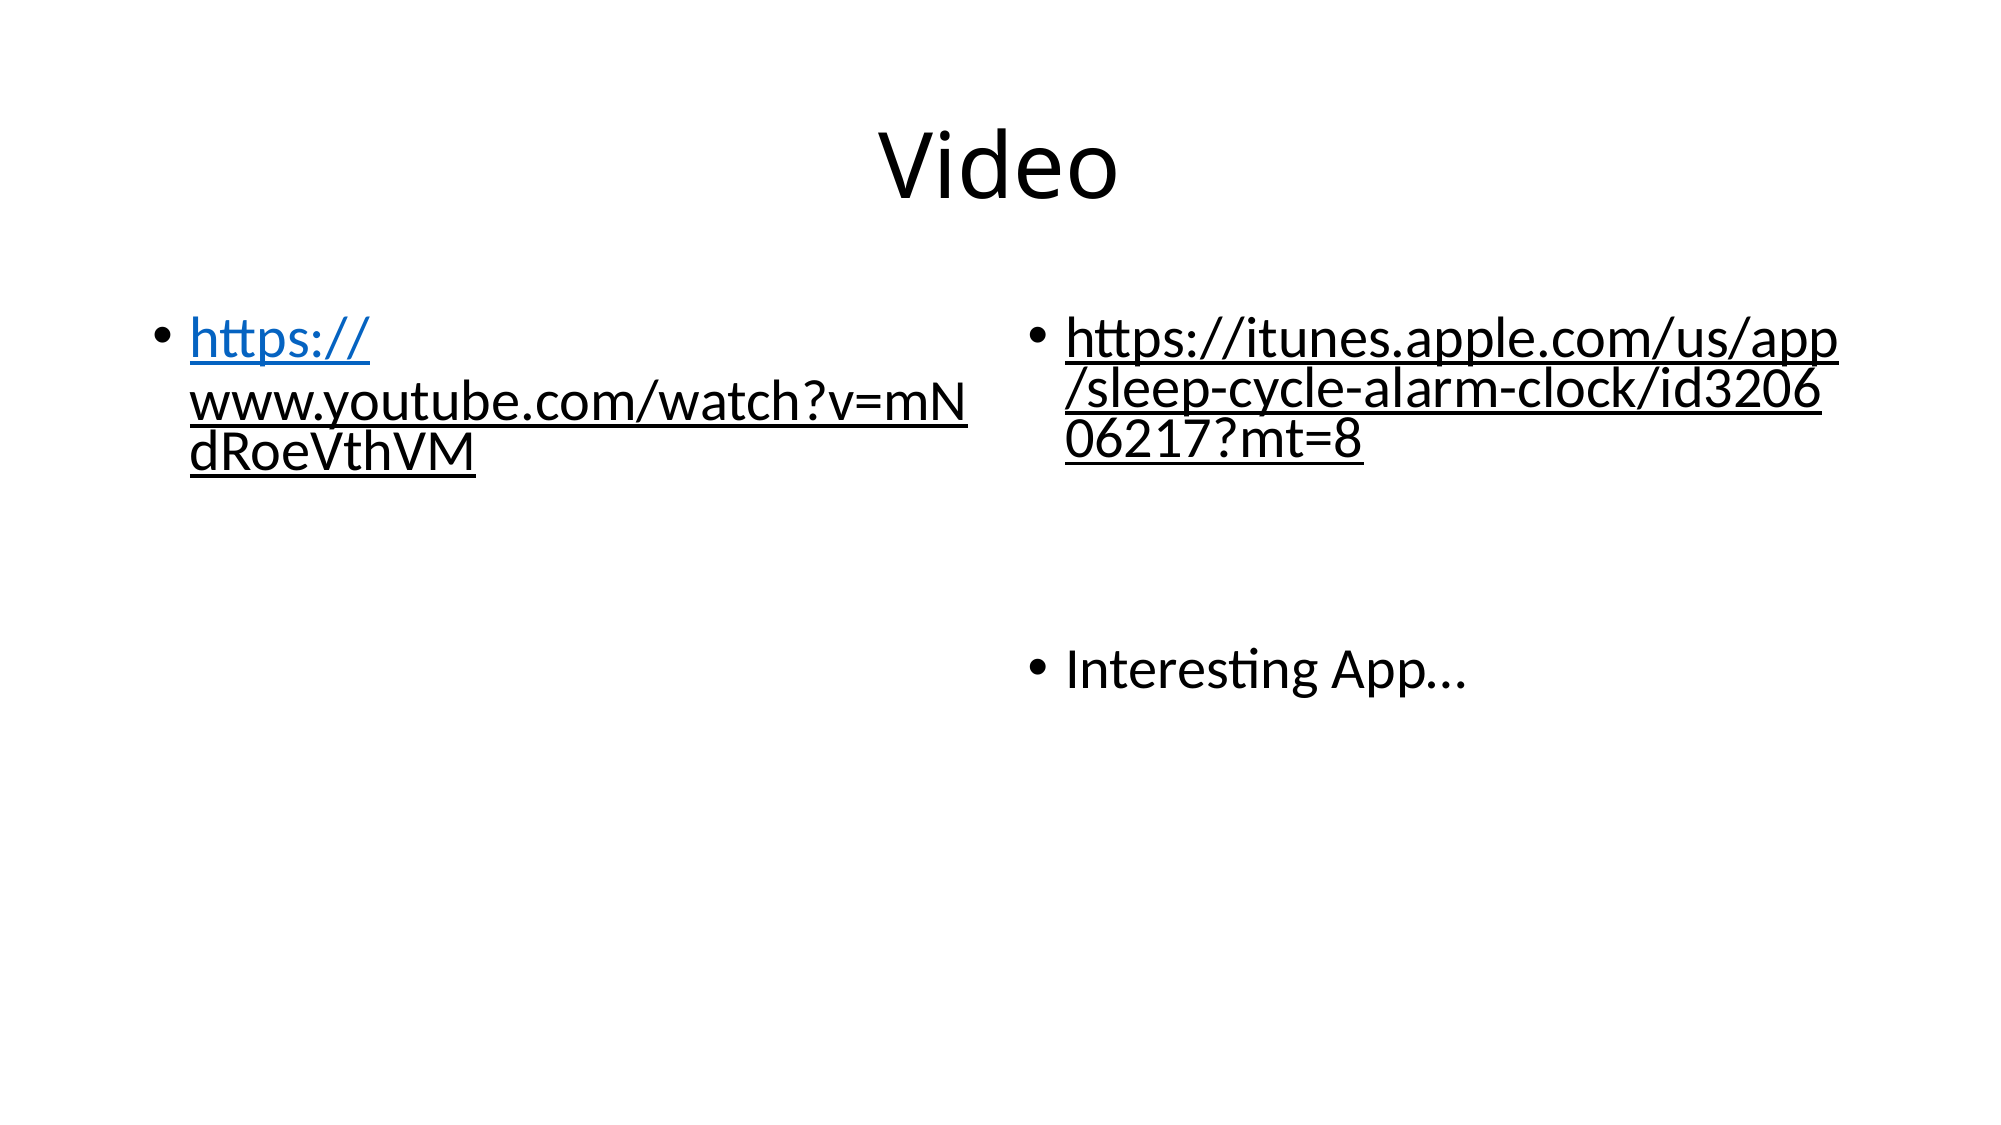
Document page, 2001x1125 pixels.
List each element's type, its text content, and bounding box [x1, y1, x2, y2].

title Video [137, 59, 1863, 278]
list https://itunes.apple.com/us/app/sleep-cycle-alarm-clock/id320606217?mt=8 Interesting App… [1012, 299, 1863, 1014]
list https://www.youtube.com/watch?v=mNdRoeVthVM [137, 299, 988, 1014]
